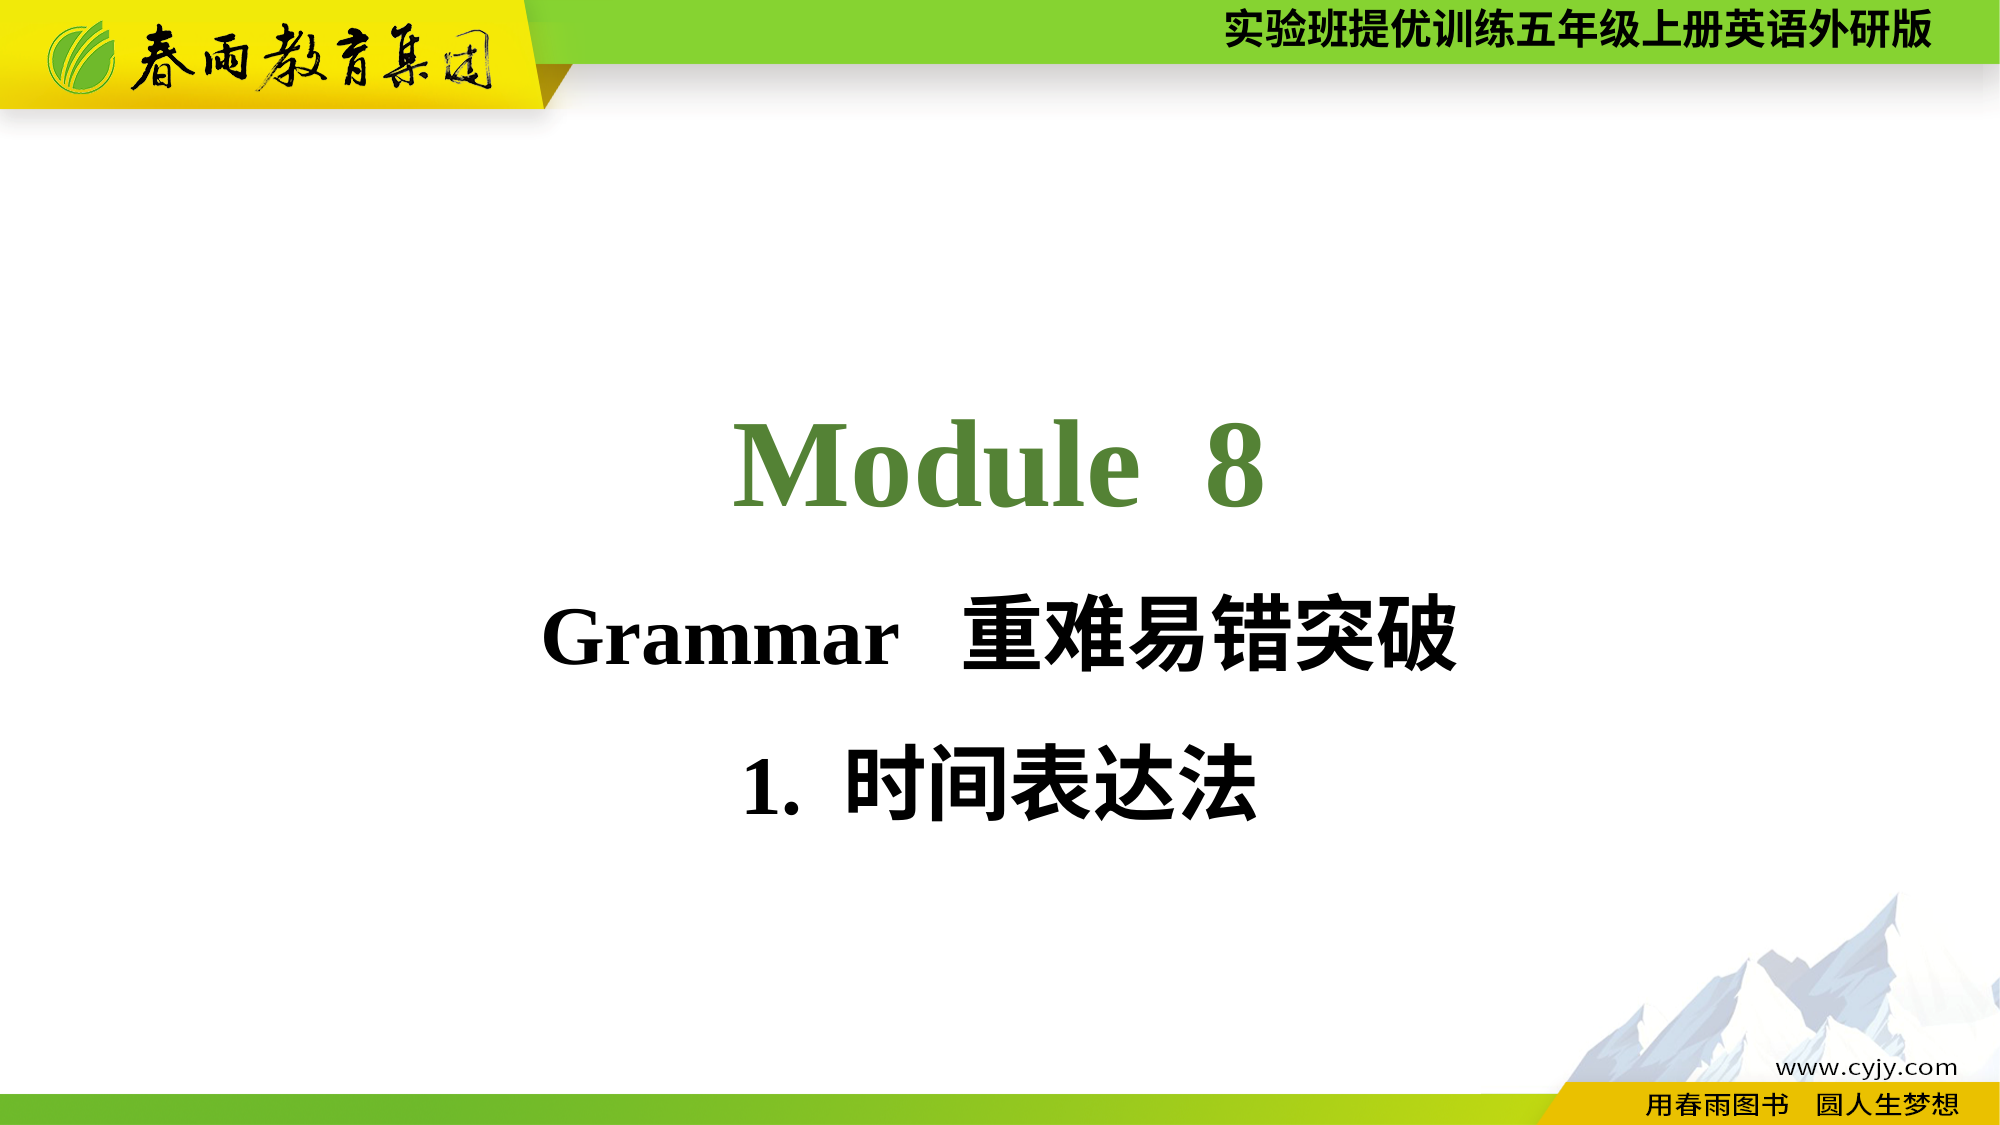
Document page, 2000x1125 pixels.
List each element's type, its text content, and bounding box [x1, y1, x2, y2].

picture [0, 839, 2000, 1125]
picture [0, 0, 2000, 298]
text_box Module 8 Grammar 重难易错突破 1. 时间表达法 [0, 298, 2000, 839]
